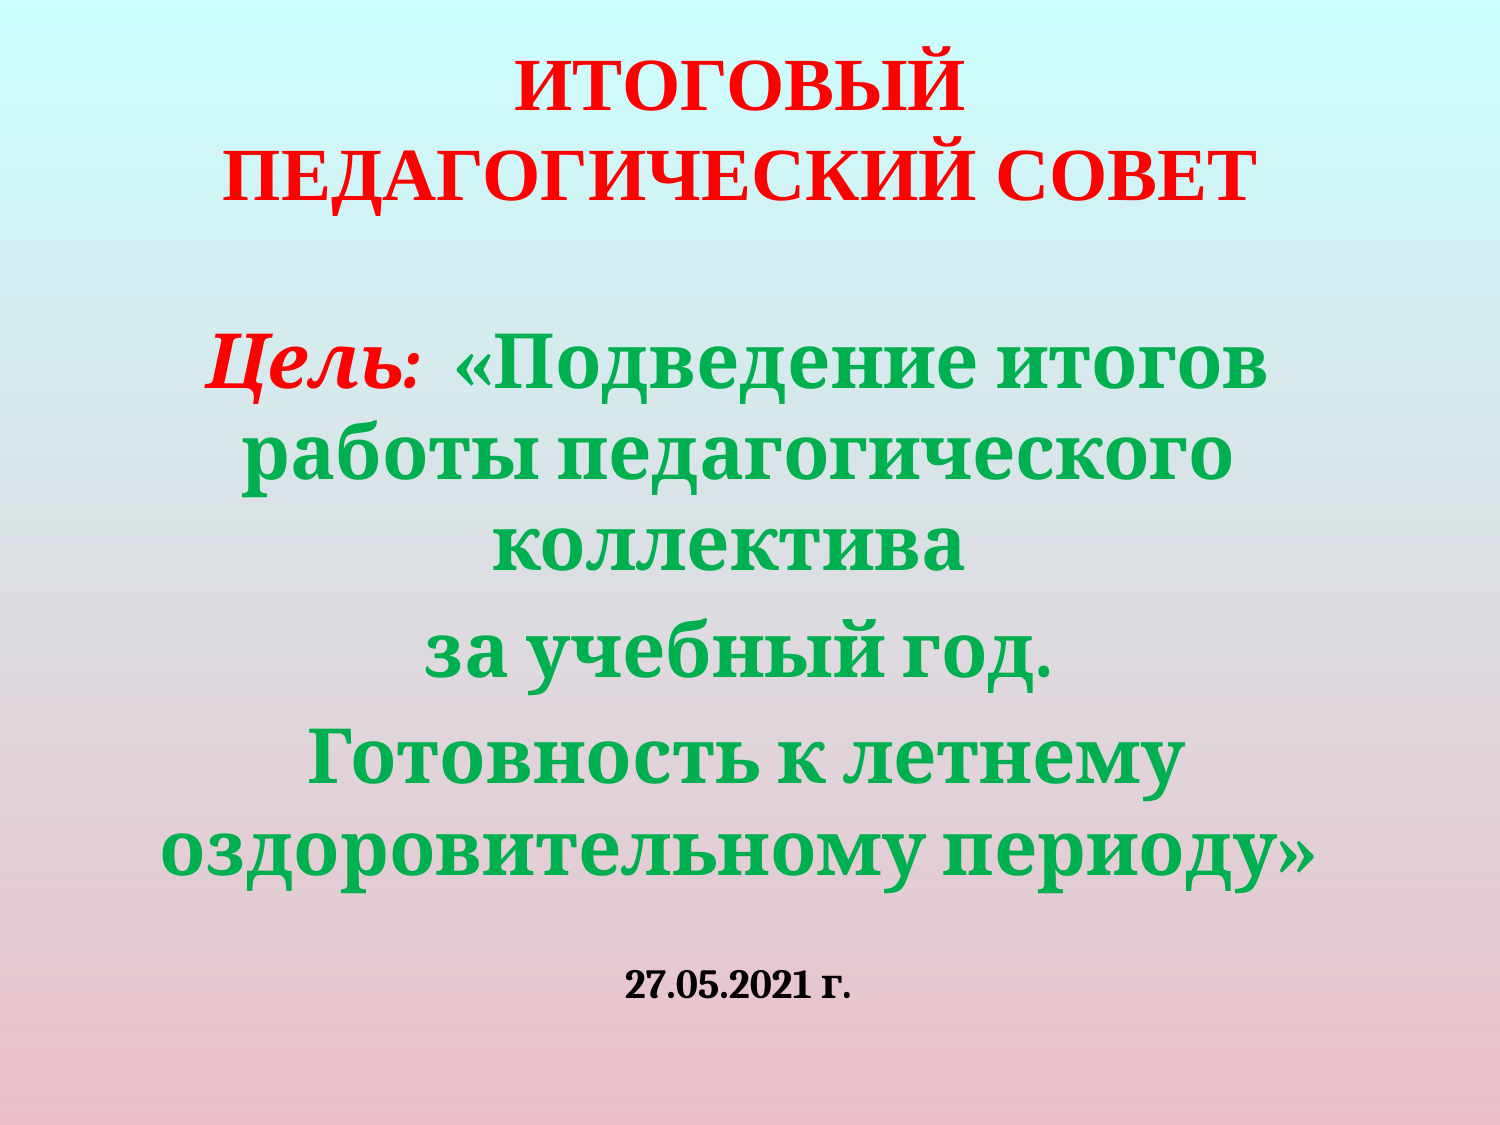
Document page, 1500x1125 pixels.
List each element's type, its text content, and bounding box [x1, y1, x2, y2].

subtitle Цель: «Подведение итогов работы педагогического коллектива за учебный год. Готовность к летнему оздоровительному периоду» 27.05.2021 г. [70, 304, 1407, 1020]
title ИТОГОВЫЙ ПЕДАГОГИЧЕСКИЙ СОВЕТ [112, 46, 1388, 293]
